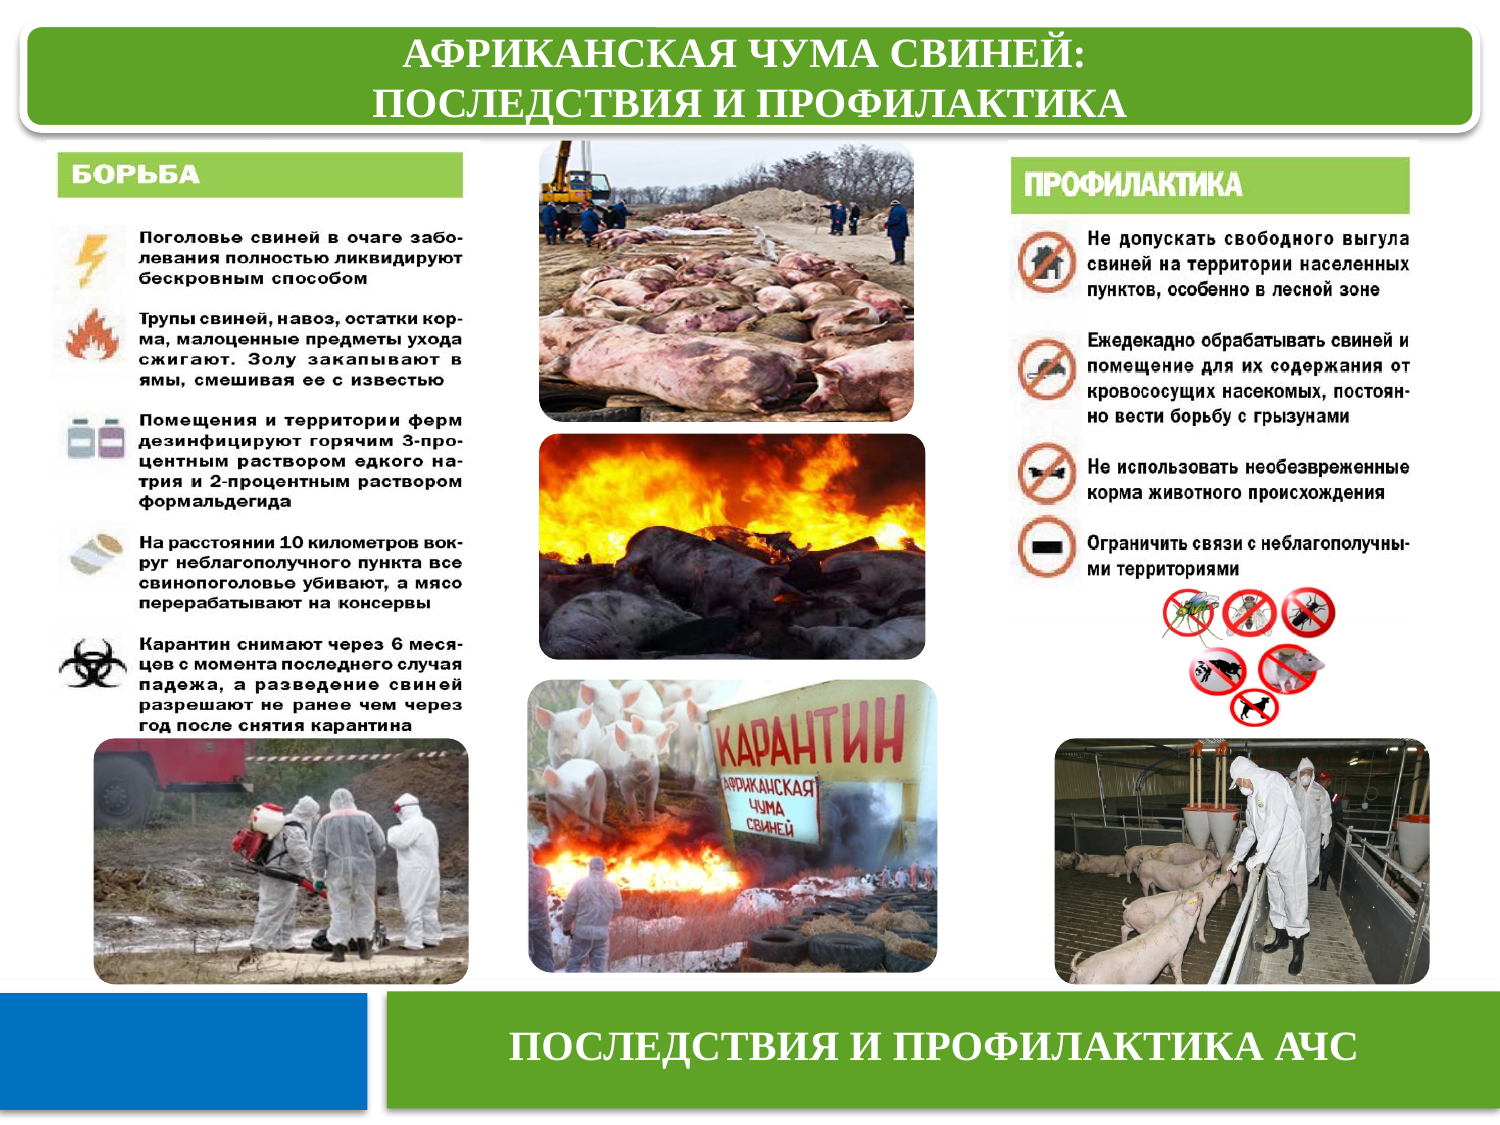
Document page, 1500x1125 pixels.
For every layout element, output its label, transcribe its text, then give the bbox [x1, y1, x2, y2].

picture [538, 140, 915, 423]
picture [1054, 737, 1430, 985]
picture [538, 433, 926, 660]
picture [46, 140, 481, 985]
picture [1007, 140, 1419, 727]
text_box АФРИКАНСКАЯ ЧУМА СВИНЕЙ: ПОСЛЕДСТВИЯ И ПРОФИЛАКТИКА [19, 19, 1481, 133]
picture [527, 679, 938, 973]
subtitle ПОСЛЕДСТВИЯ И ПРОФИЛАКТИКА АЧС [384, 987, 1485, 1101]
